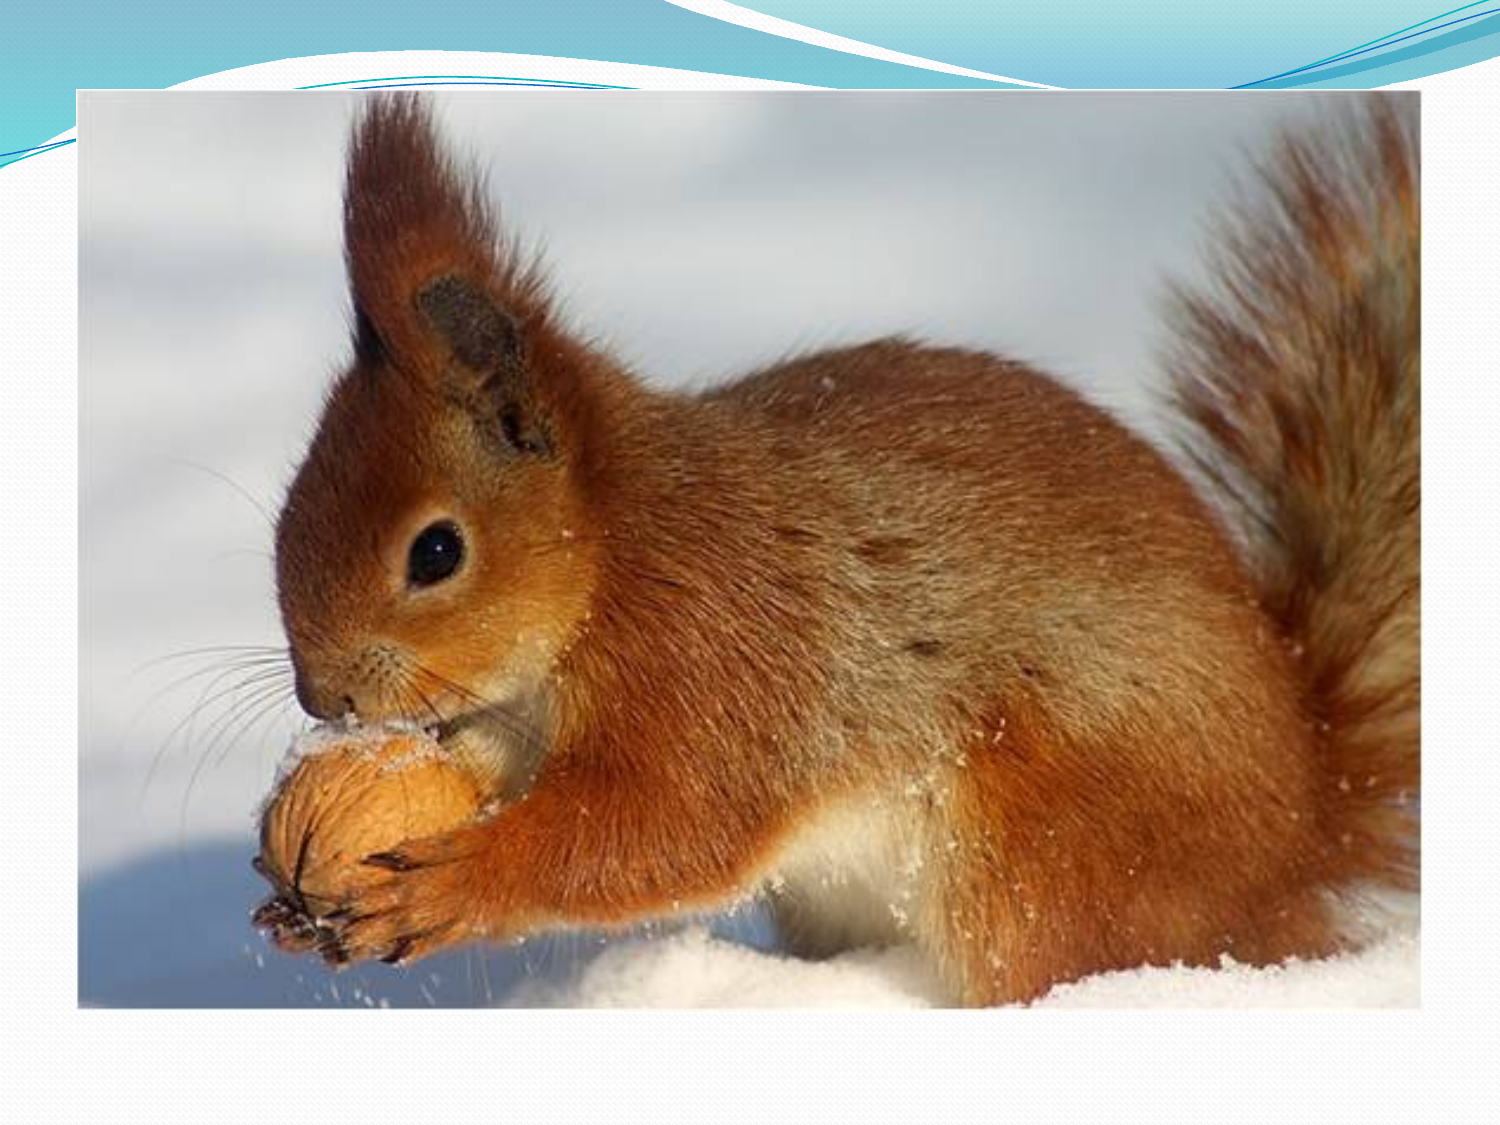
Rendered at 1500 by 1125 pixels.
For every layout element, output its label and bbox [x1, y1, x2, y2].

list [76, 89, 1424, 1012]
